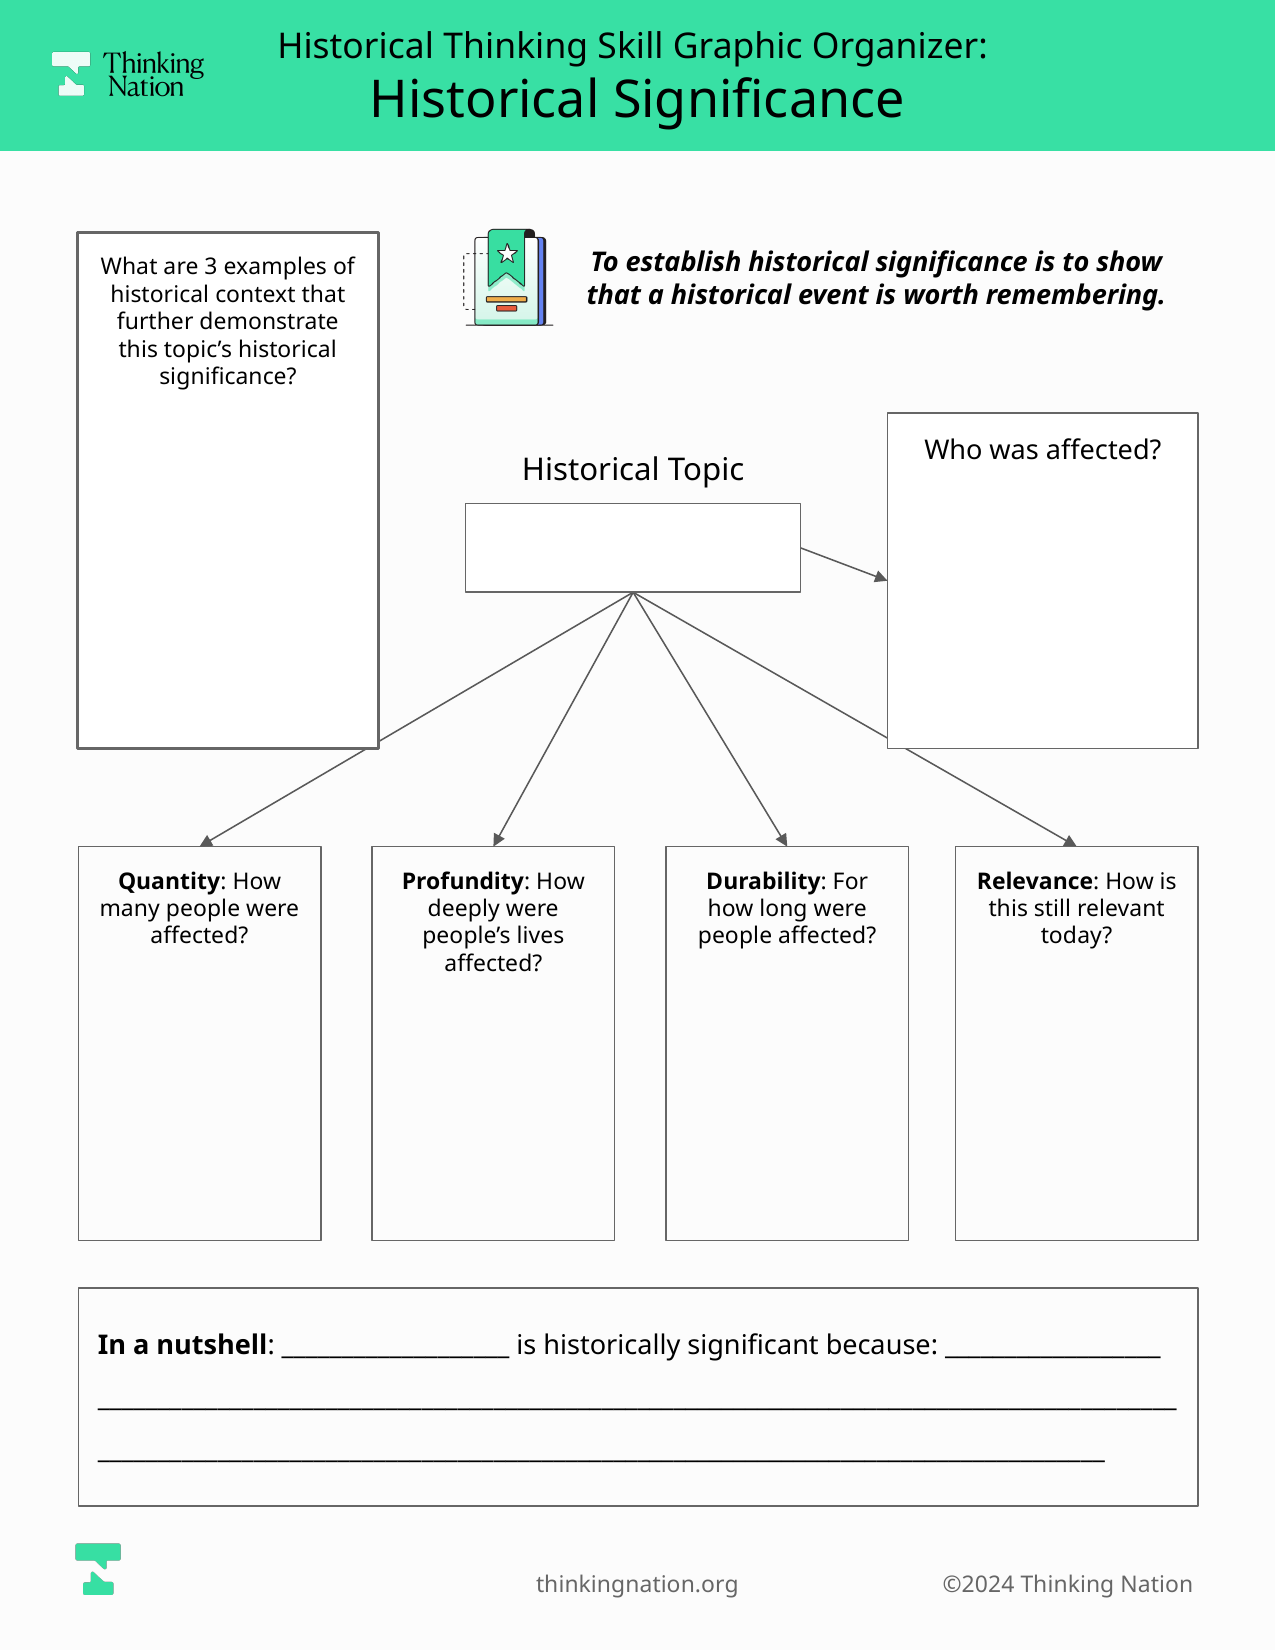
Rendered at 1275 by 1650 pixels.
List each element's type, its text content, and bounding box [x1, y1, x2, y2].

text_box Relevance: How is this still relevant today? [955, 846, 1198, 1241]
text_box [800, 547, 888, 582]
text_box Who was affected? [887, 413, 1198, 749]
text_box thinkingnation.org [486, 1553, 789, 1605]
text_box Historical Topic [493, 429, 774, 499]
text_box Historical Thinking Skill Graphic Organizer: Historical Significance [0, 0, 1275, 151]
text_box In a nutshell: ___________________ is historically significant because: __________________ ______________________________________________________________________________________________________________________________________________________________________________ [78, 1288, 1198, 1506]
text_box [465, 503, 801, 590]
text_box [493, 592, 630, 847]
picture [62, 1533, 134, 1605]
picture [35, 37, 210, 110]
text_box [791, 592, 1077, 847]
text_box ©2024 Thinking Nation [907, 1553, 1210, 1605]
text_box To establish historical significance is to show that a historical event is worth remembering. [580, 218, 1198, 336]
text_box Profundity: How deeply were people’s lives affected? [372, 855, 615, 1241]
text_box Durability: For how long were people affected? [666, 855, 909, 1241]
text_box What are 3 examples of historical context that further demonstrate this topic’s historical significance? [77, 232, 379, 749]
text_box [632, 592, 788, 847]
text_box Quantity: How many people were affected? [78, 846, 321, 1241]
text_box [199, 592, 491, 847]
picture [440, 209, 576, 345]
